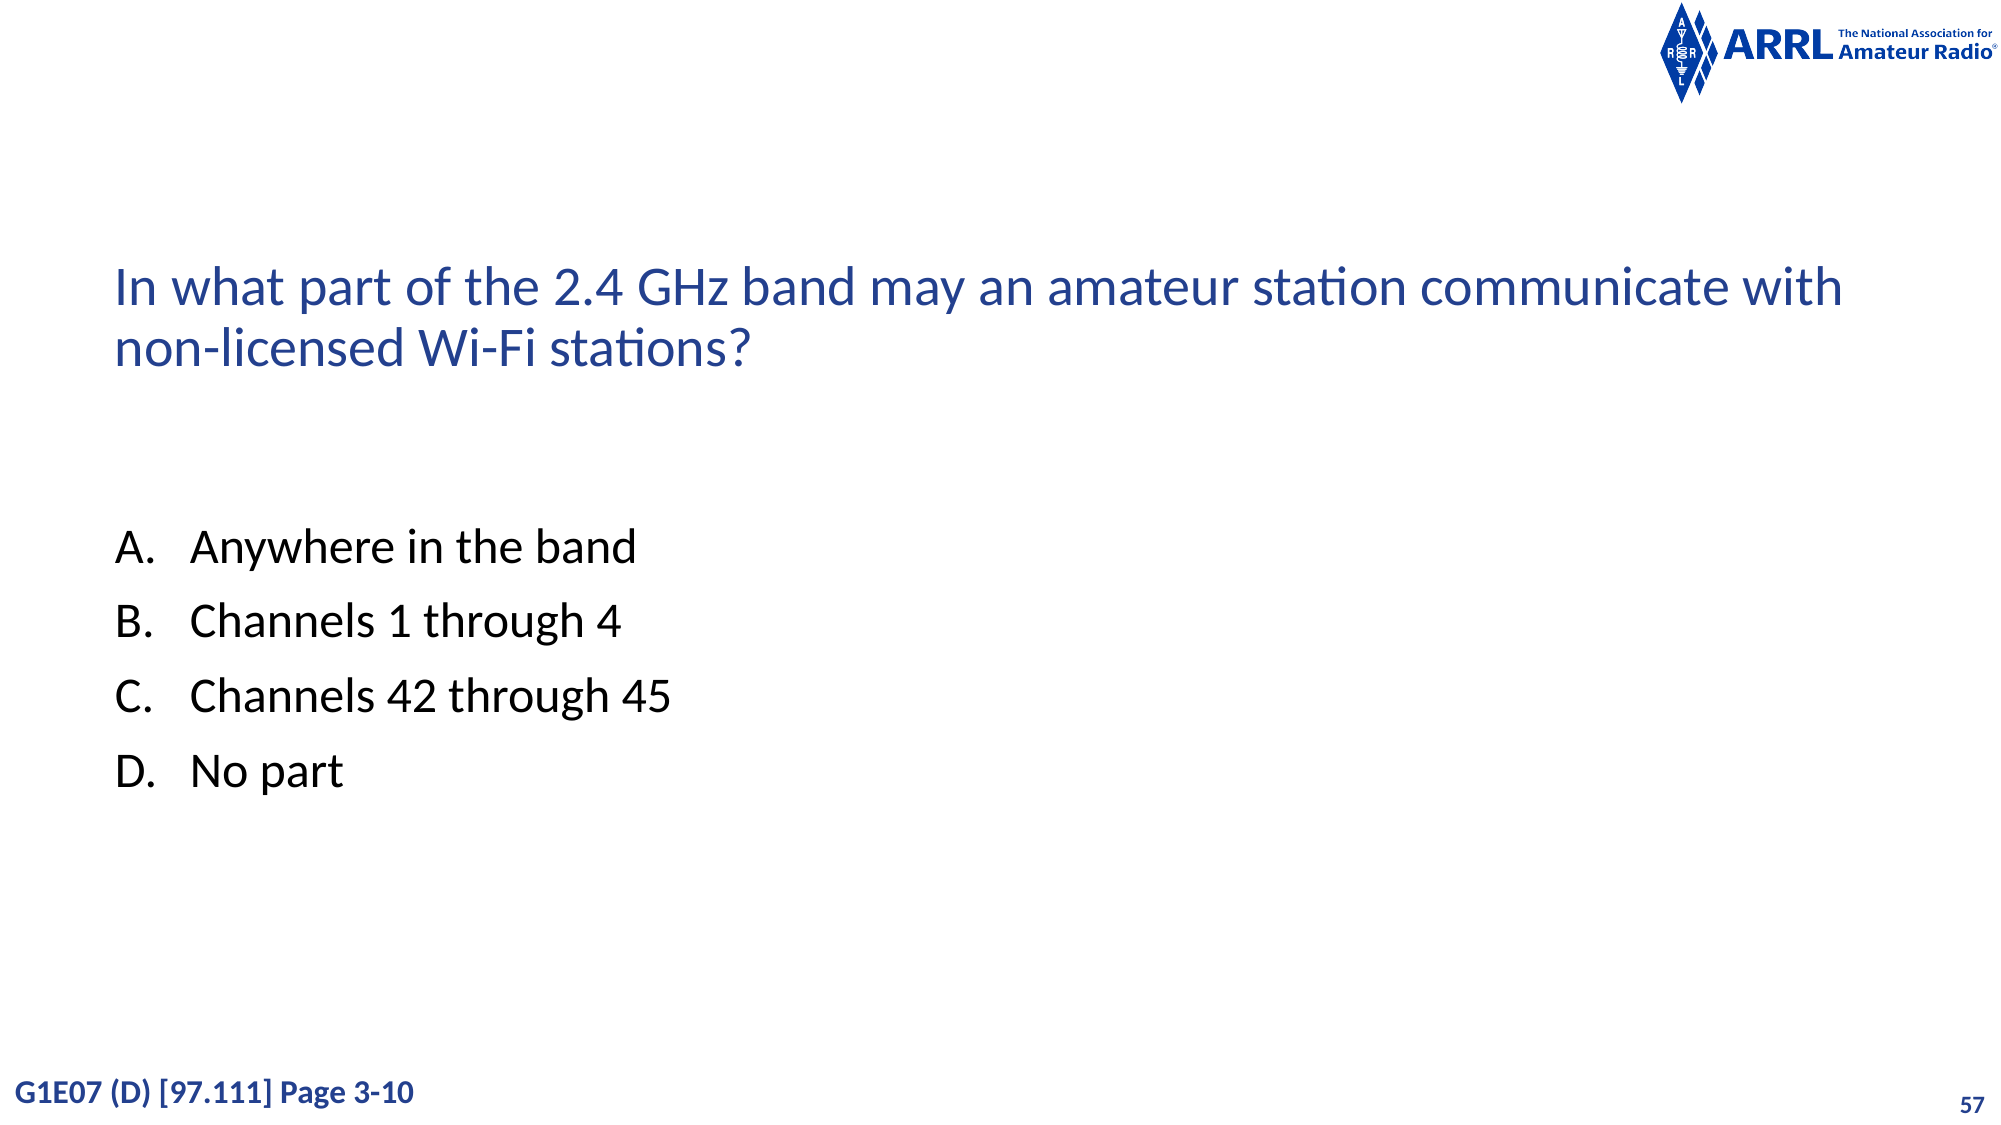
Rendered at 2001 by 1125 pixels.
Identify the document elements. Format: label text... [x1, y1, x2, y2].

list Anywhere in the band Channels 1 through 4 Channels 42 through 45 No part [99, 512, 1900, 1005]
text_box 57 [1899, 1081, 2000, 1125]
title In what part of the 2.4 GHz band may an amateur station communicate with non-licensed Wi-Fi stations? [99, 249, 1900, 388]
picture [1658, 0, 1999, 106]
text_box G1E07 (D) [97.111] Page 3-10 [0, 1062, 1313, 1118]
